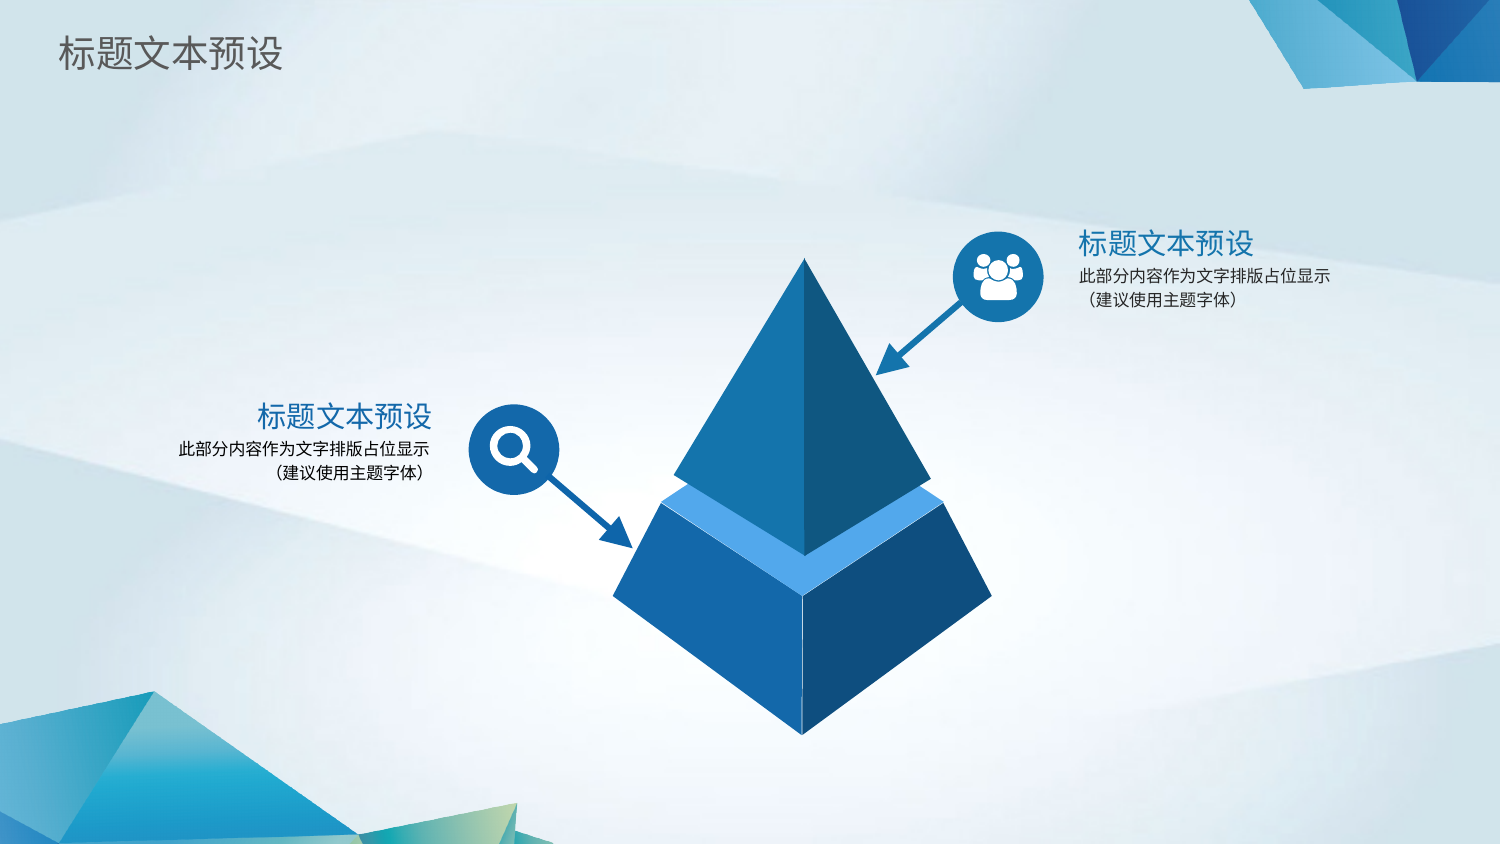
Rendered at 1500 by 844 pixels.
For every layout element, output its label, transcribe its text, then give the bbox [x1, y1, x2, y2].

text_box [1043, 223, 1399, 331]
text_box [109, 396, 469, 504]
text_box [952, 231, 1038, 323]
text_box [547, 474, 633, 549]
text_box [875, 301, 962, 376]
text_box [473, 404, 560, 496]
picture [0, 0, 1500, 844]
text_box 标题文本预设 [41, 20, 302, 86]
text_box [612, 257, 993, 736]
